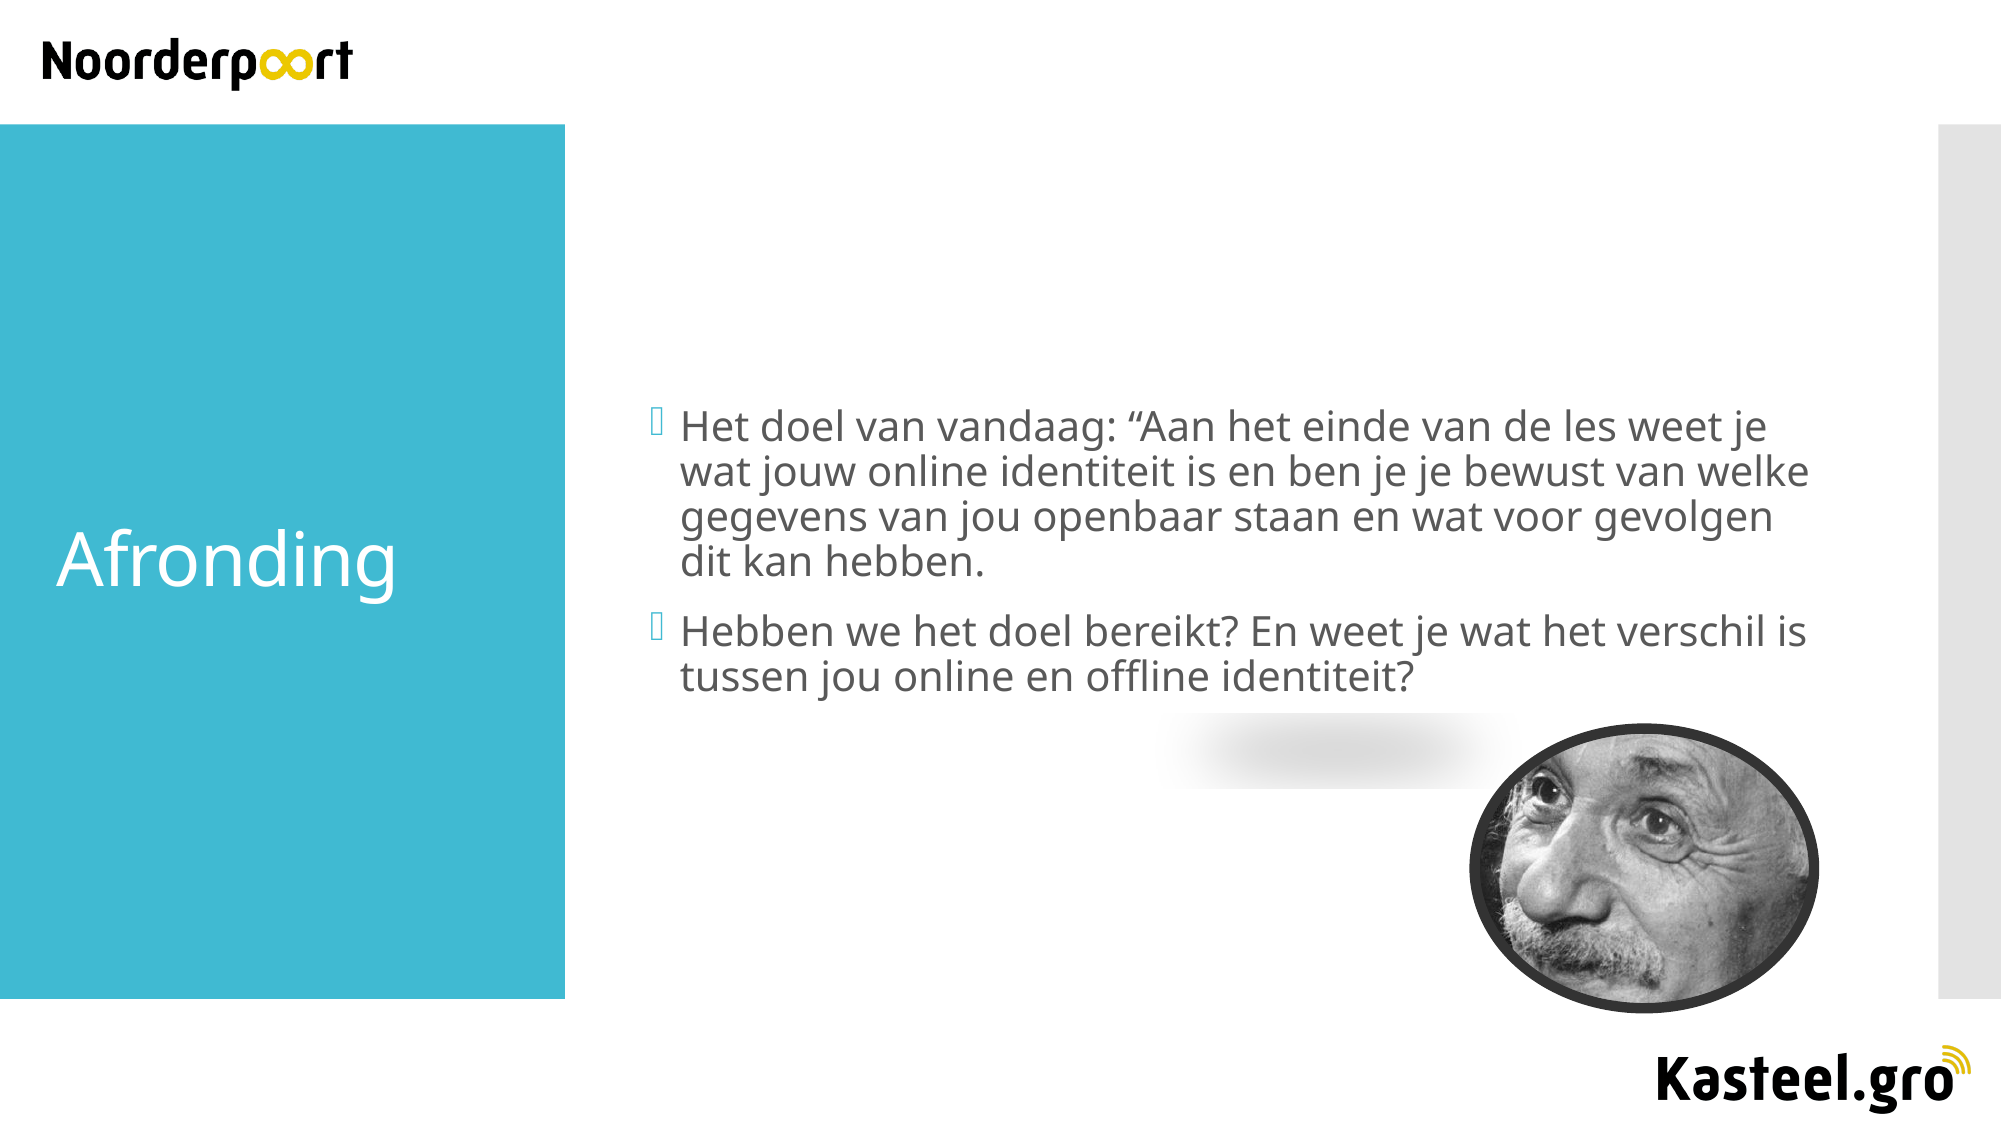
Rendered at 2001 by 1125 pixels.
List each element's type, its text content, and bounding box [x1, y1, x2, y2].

picture [1657, 1045, 1971, 1114]
picture [1474, 728, 1815, 1009]
list Het doel van vandaag: “Aan het einde van de les weet je wat jouw online identiteit is en ben je je bewust van welke gegevens van jou openbaar staan en wat voor gevolgen dit kan hebben. Hebben we het doel bereikt? En weet je wat het verschil is tussen jou online en offline identiteit? [634, 168, 1835, 1009]
picture [41, 35, 354, 92]
title Afronding [41, 184, 525, 940]
